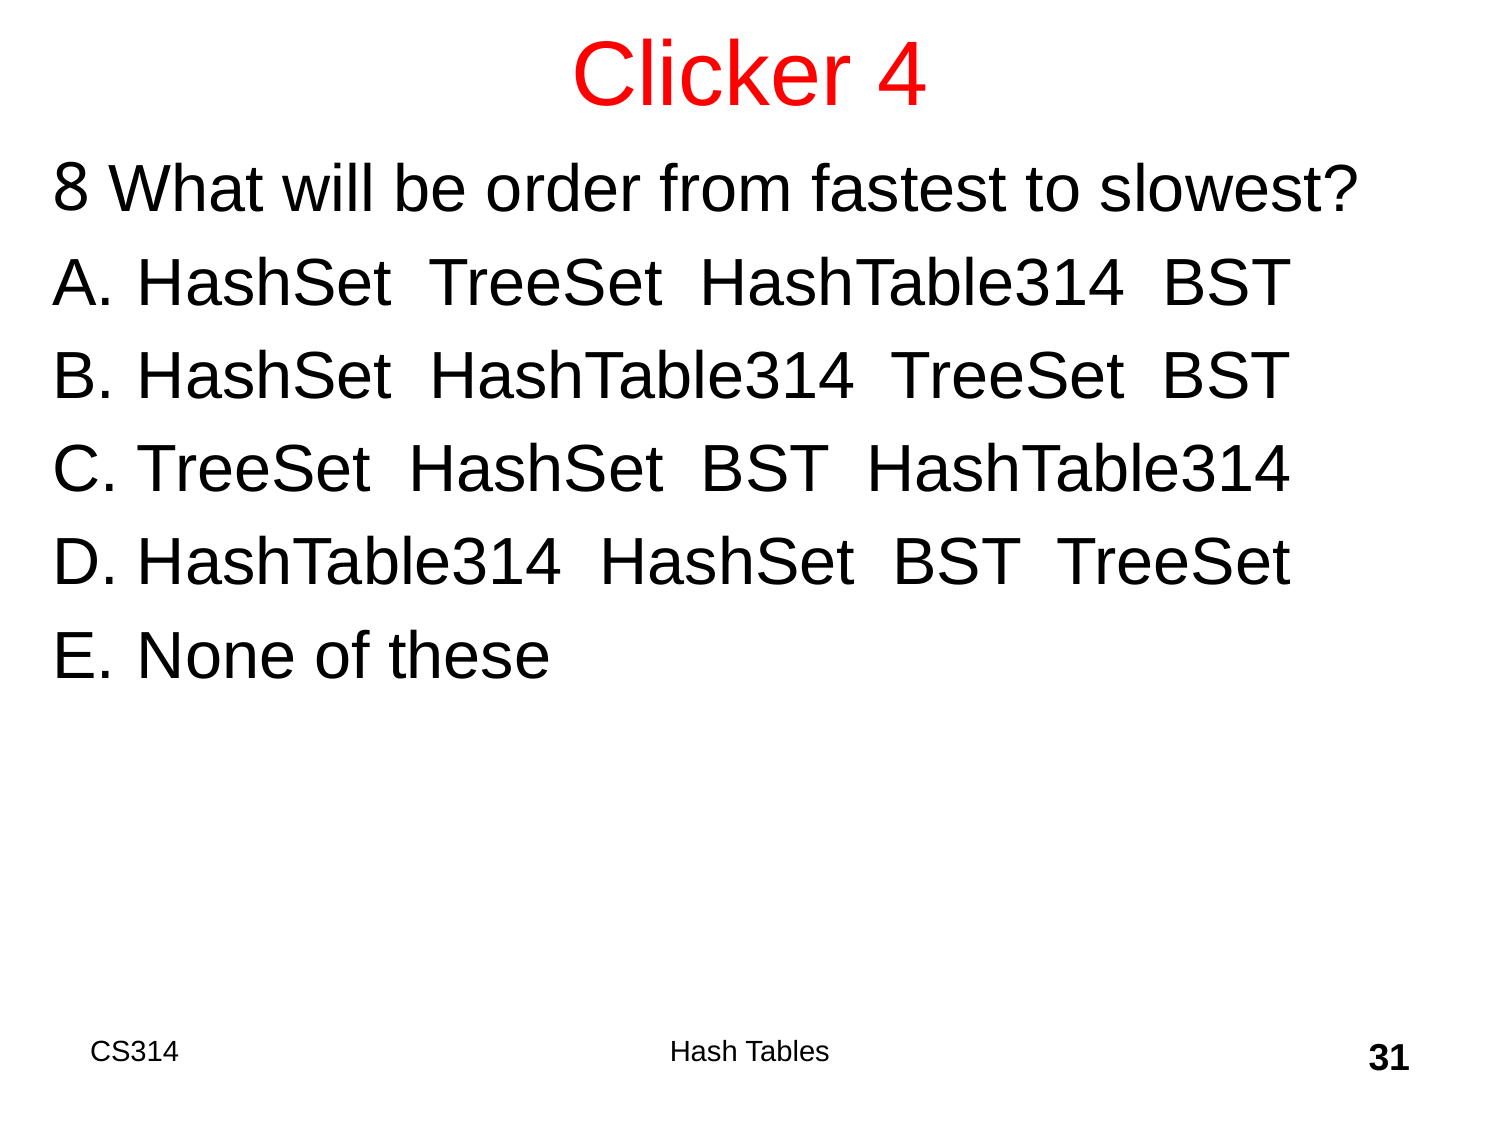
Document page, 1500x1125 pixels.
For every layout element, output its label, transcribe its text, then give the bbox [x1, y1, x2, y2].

slide_number 31 [1112, 1024, 1426, 1101]
slide_number CS314 [74, 1024, 451, 1101]
footer Hash Tables [462, 1024, 1038, 1101]
list What will be order from fastest to slowest? HashSet TreeSet HashTable314 BST HashSet HashTable314 TreeSet BST TreeSet HashSet BST HashTable314 HashTable314 HashSet BST TreeSet None of these [37, 137, 1463, 1038]
title Clicker 4 [112, 0, 1388, 137]
